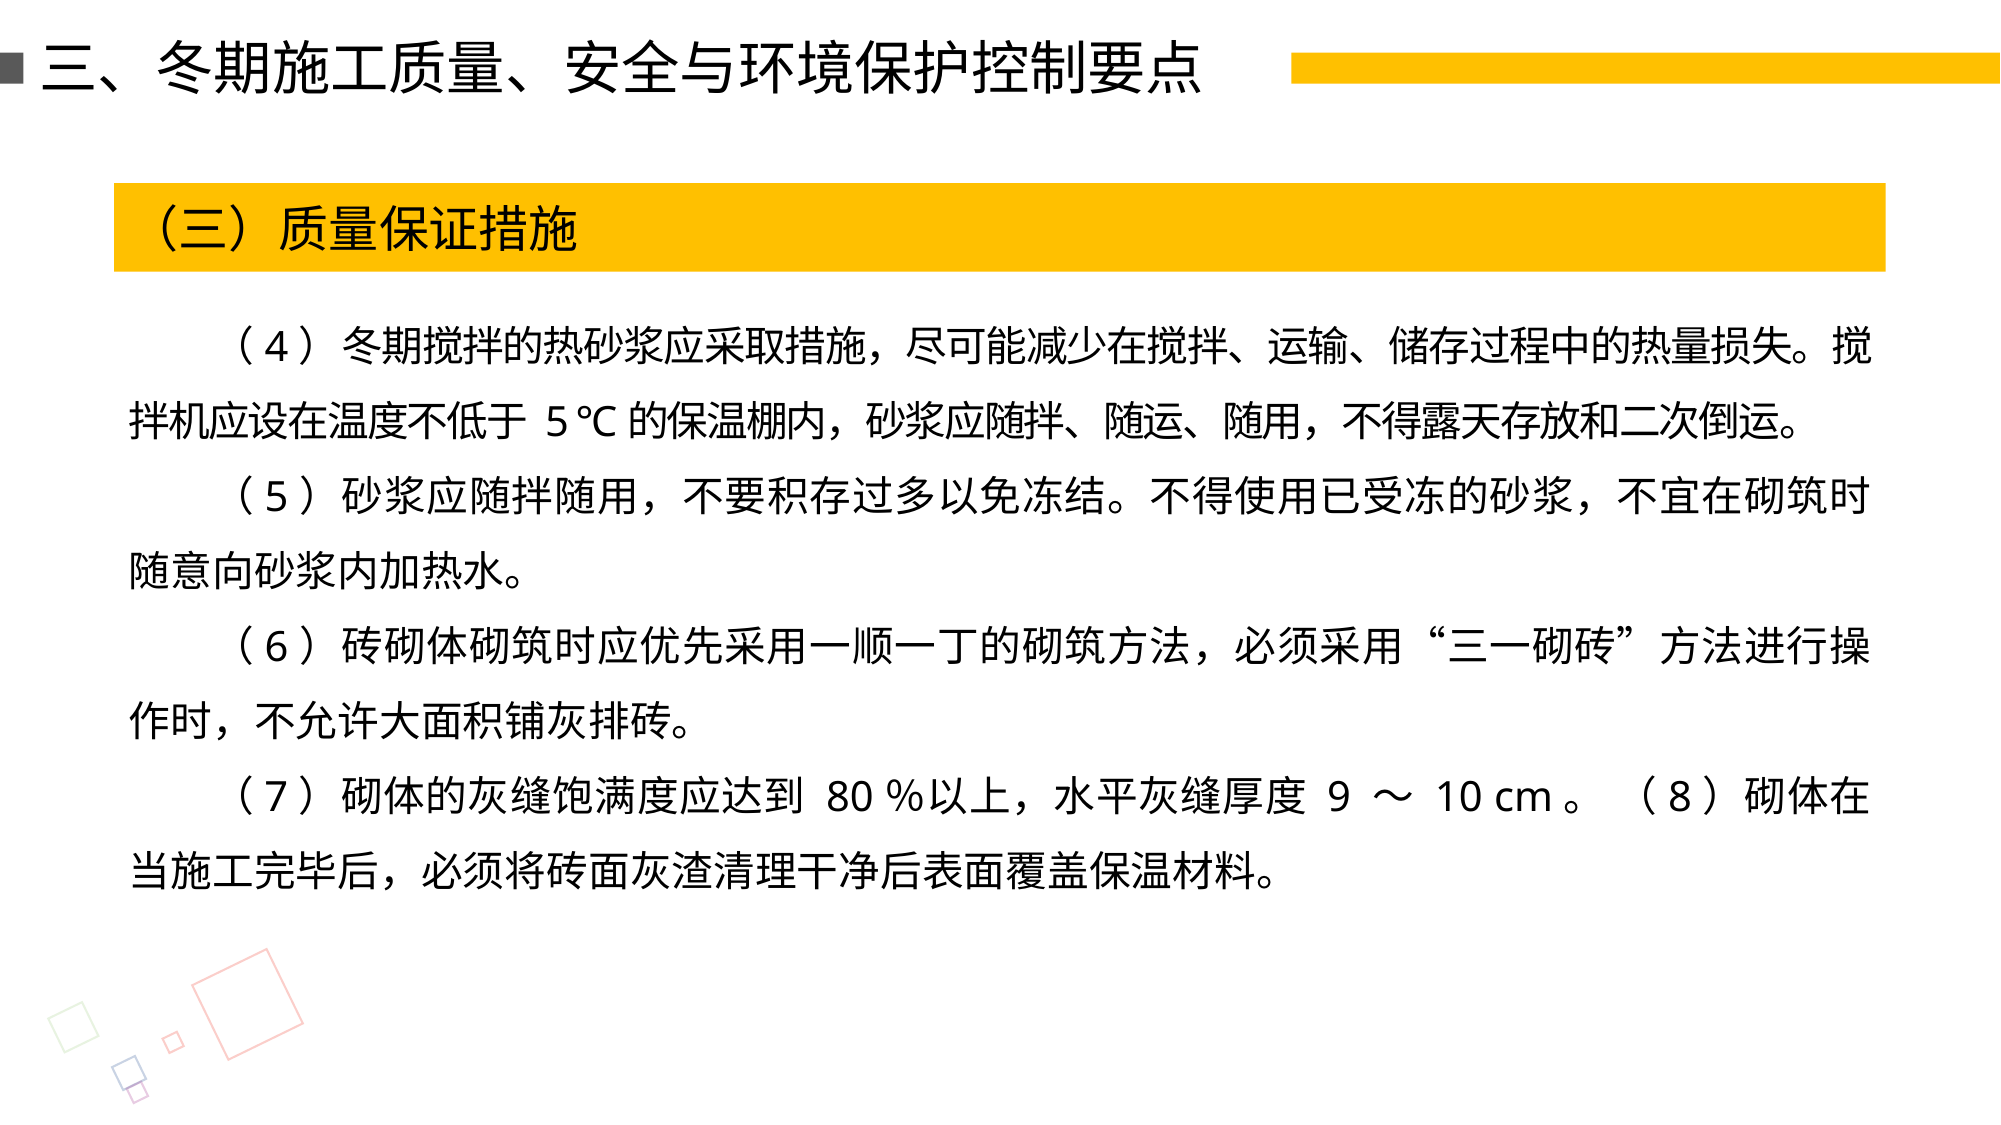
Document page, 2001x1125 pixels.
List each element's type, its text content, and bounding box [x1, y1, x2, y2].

text_box [110, 1054, 148, 1092]
text_box [125, 1080, 150, 1105]
text_box （三）质量保证措施 [114, 183, 1886, 272]
text_box [161, 1030, 186, 1055]
text_box （4）冬期搅拌的热砂浆应采取措施，尽可能减少在搅拌、运输、储存过程中的热量损失。搅拌机应设在温度不低于 5 ℃的保温棚内，砂浆应随拌、随运、随用，不得露天存放和二次倒运。 （5）砂浆应随拌随用，不要积存过多以免冻结。不得使用已受冻的砂浆，不宜在砌筑时随意向砂浆内加热水。 （6）砖砌体砌筑时应优先采用一顺一丁的砌筑方法，必须采用“三一砌砖”方法进行操作时，不允许大面积铺灰排砖。 （7）砌体的灰缝饱满度应达到 80％以上，水平灰缝厚度 9 ～ 10 cm。 （8）砌体在当施工完毕后，必须将砖面灰渣清理干净后表面覆盖保温材料。 [114, 287, 1886, 903]
text_box [46, 1000, 100, 1054]
text_box 三、冬期施工质量、安全与环境保护控制要点 [24, 23, 1220, 109]
text_box [190, 947, 305, 1062]
